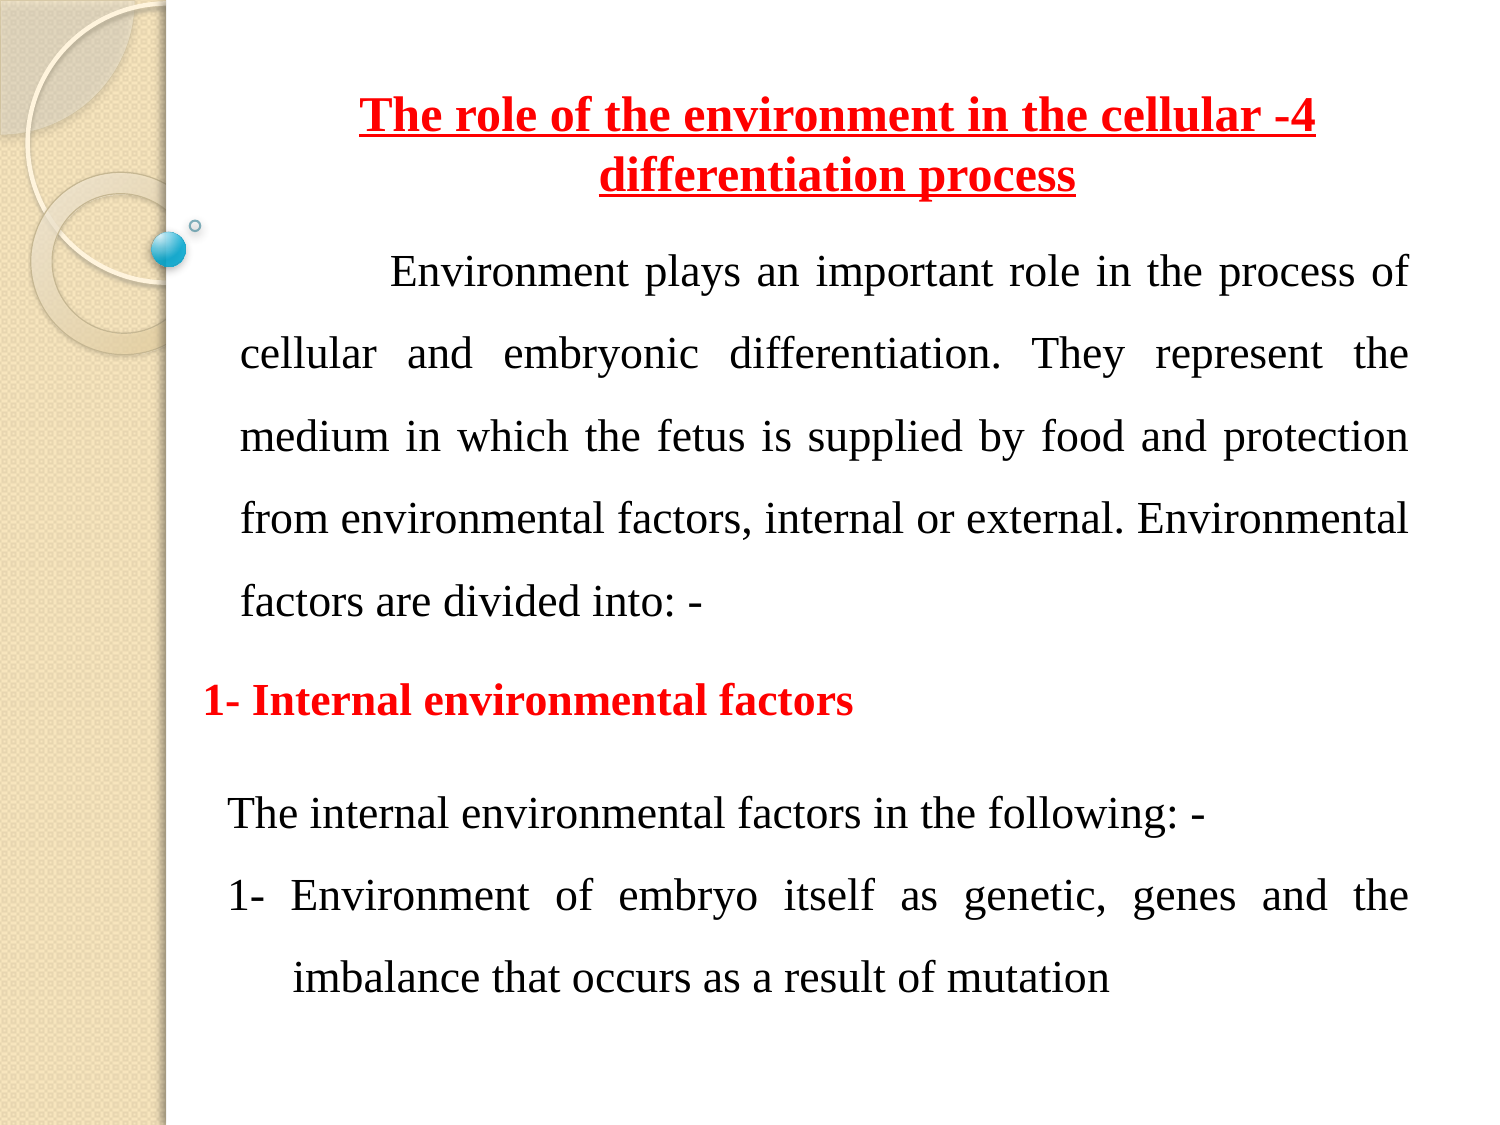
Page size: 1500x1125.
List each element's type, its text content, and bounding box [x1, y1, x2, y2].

text_box 1- Internal environmental factors [187, 662, 938, 733]
text_box Environment plays an important role in the process of cellular and embryonic differentiation. They represent the medium in which the fetus is supplied by food and protection from environmental factors, internal or external. Environmental factors are divided into: - [224, 205, 1425, 633]
text_box 4- The role of the environment in the cellular differentiation process [262, 73, 1413, 205]
text_box The internal environmental factors in the following: - 1- Environment of embryo itself as genetic, genes and the imbalance that occurs as a result of mutation [212, 747, 1425, 1010]
